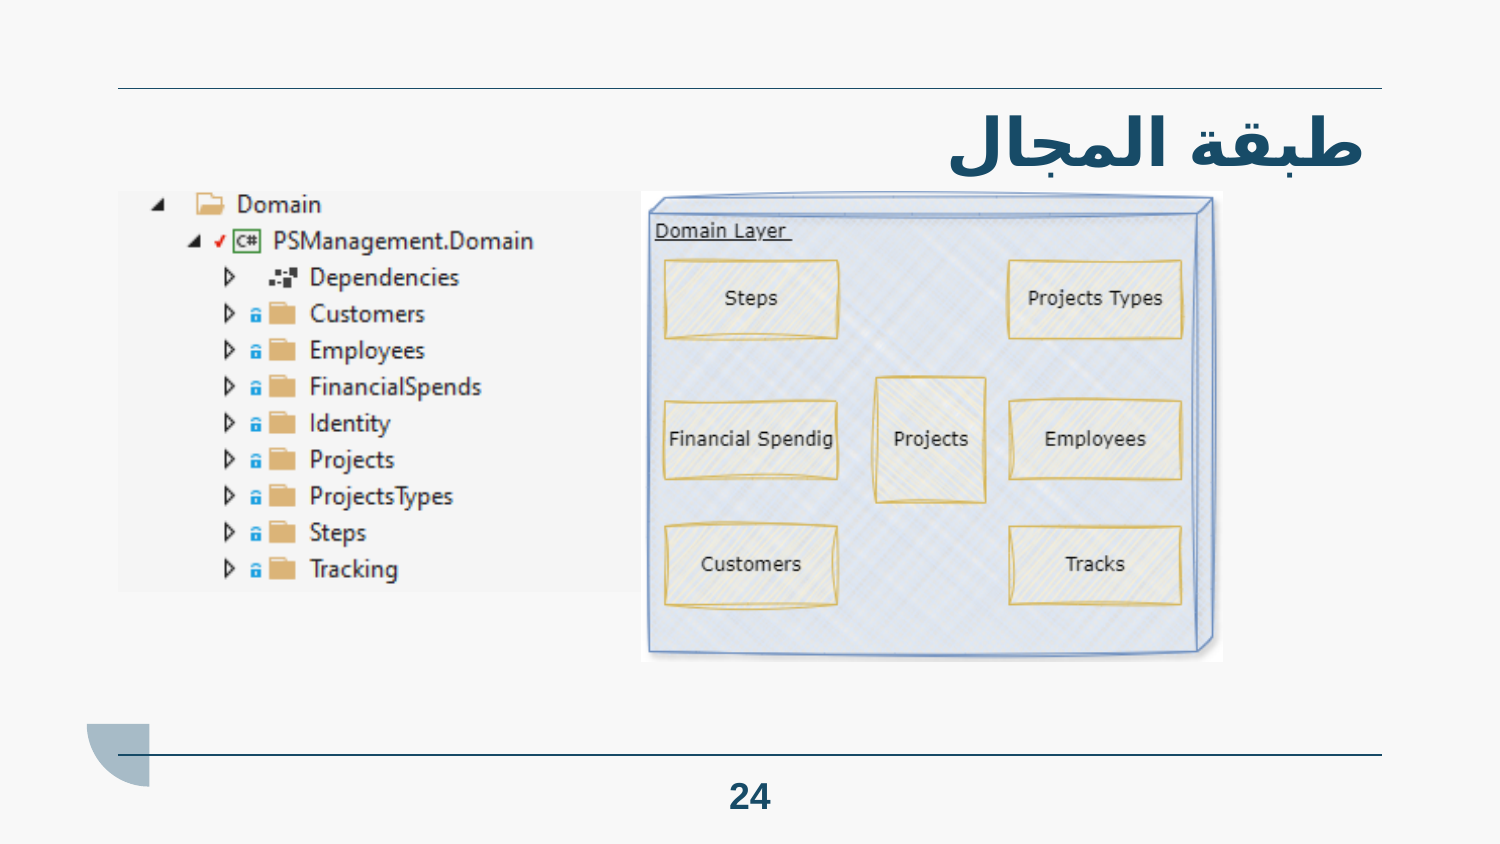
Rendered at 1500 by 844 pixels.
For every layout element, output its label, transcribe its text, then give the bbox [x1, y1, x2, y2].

title طبقة المجال [118, 85, 1382, 170]
text_box 24 [698, 758, 801, 831]
picture [117, 190, 1224, 662]
